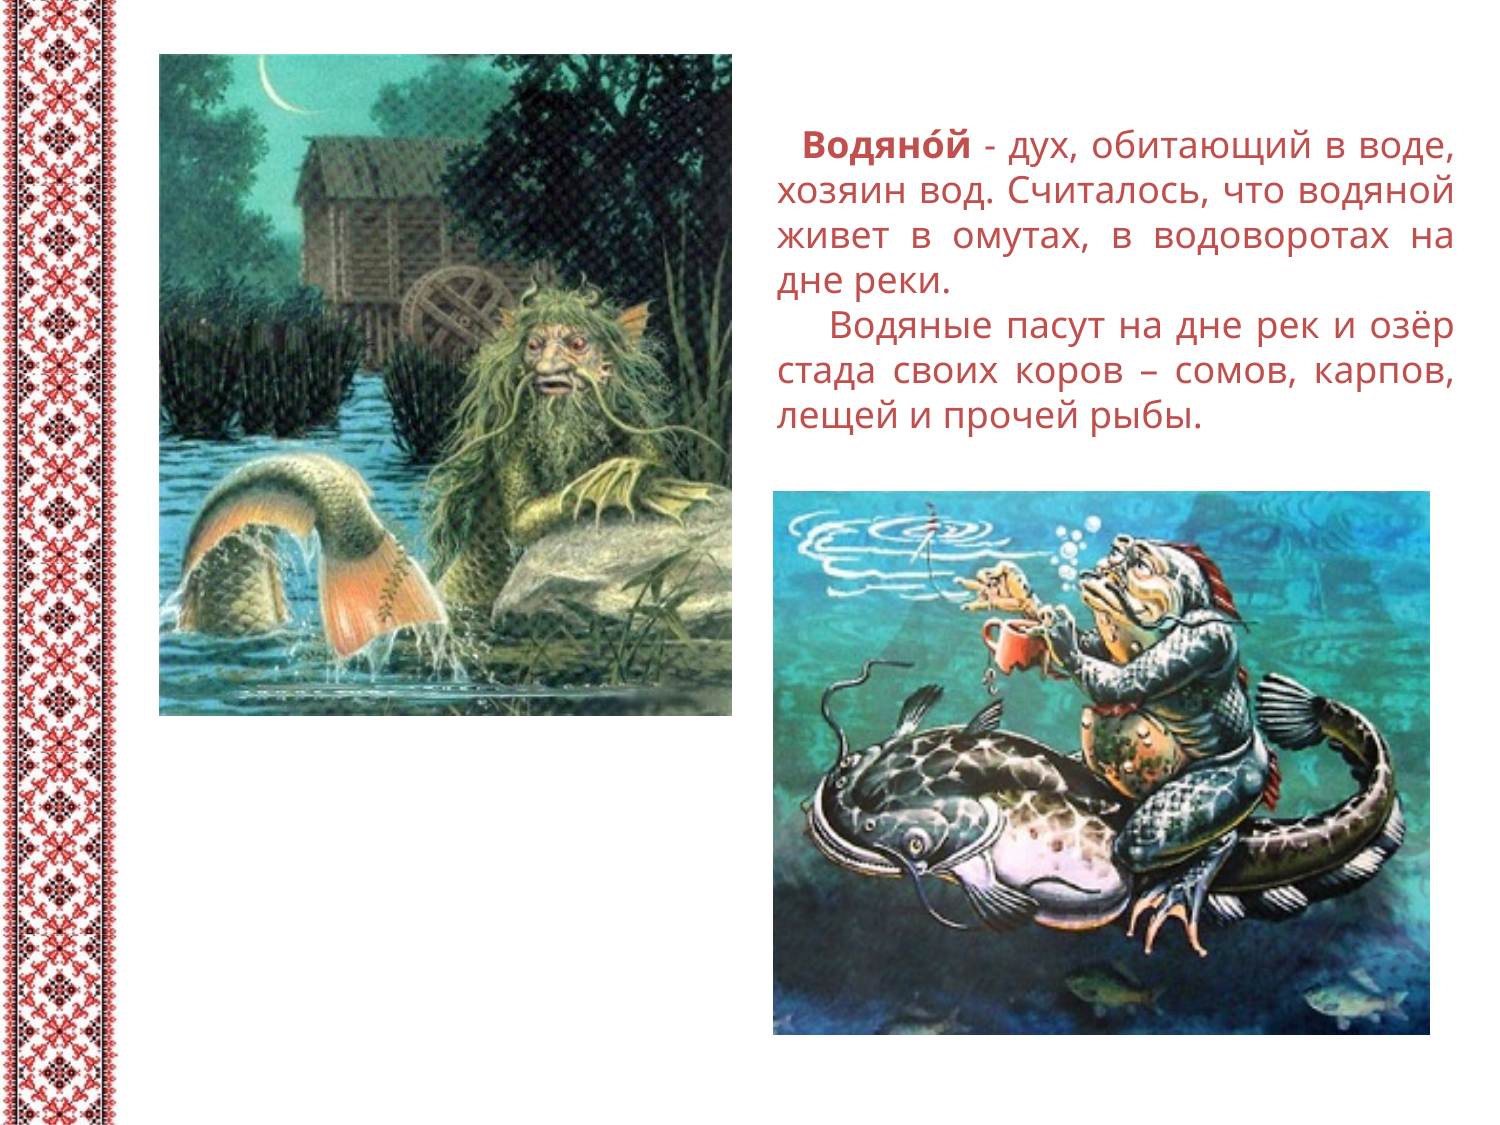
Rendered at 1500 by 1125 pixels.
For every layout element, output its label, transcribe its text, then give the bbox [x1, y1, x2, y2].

picture [0, 752, 155, 934]
picture [0, 185, 155, 373]
text_box Водяно́й - дух, обитающий в воде, хозяин вод. Считалось, что водяной живет в омутах, в водоворотах на дне реки. Водяные пасут на дне рек и озёр стада своих коров – сомов, карпов, лещей и прочей рыбы. [761, 113, 1471, 489]
picture [0, 374, 155, 562]
picture [0, 563, 155, 751]
picture [0, 0, 155, 184]
picture [0, 935, 155, 1124]
picture [159, 54, 732, 717]
picture [773, 491, 1430, 1036]
